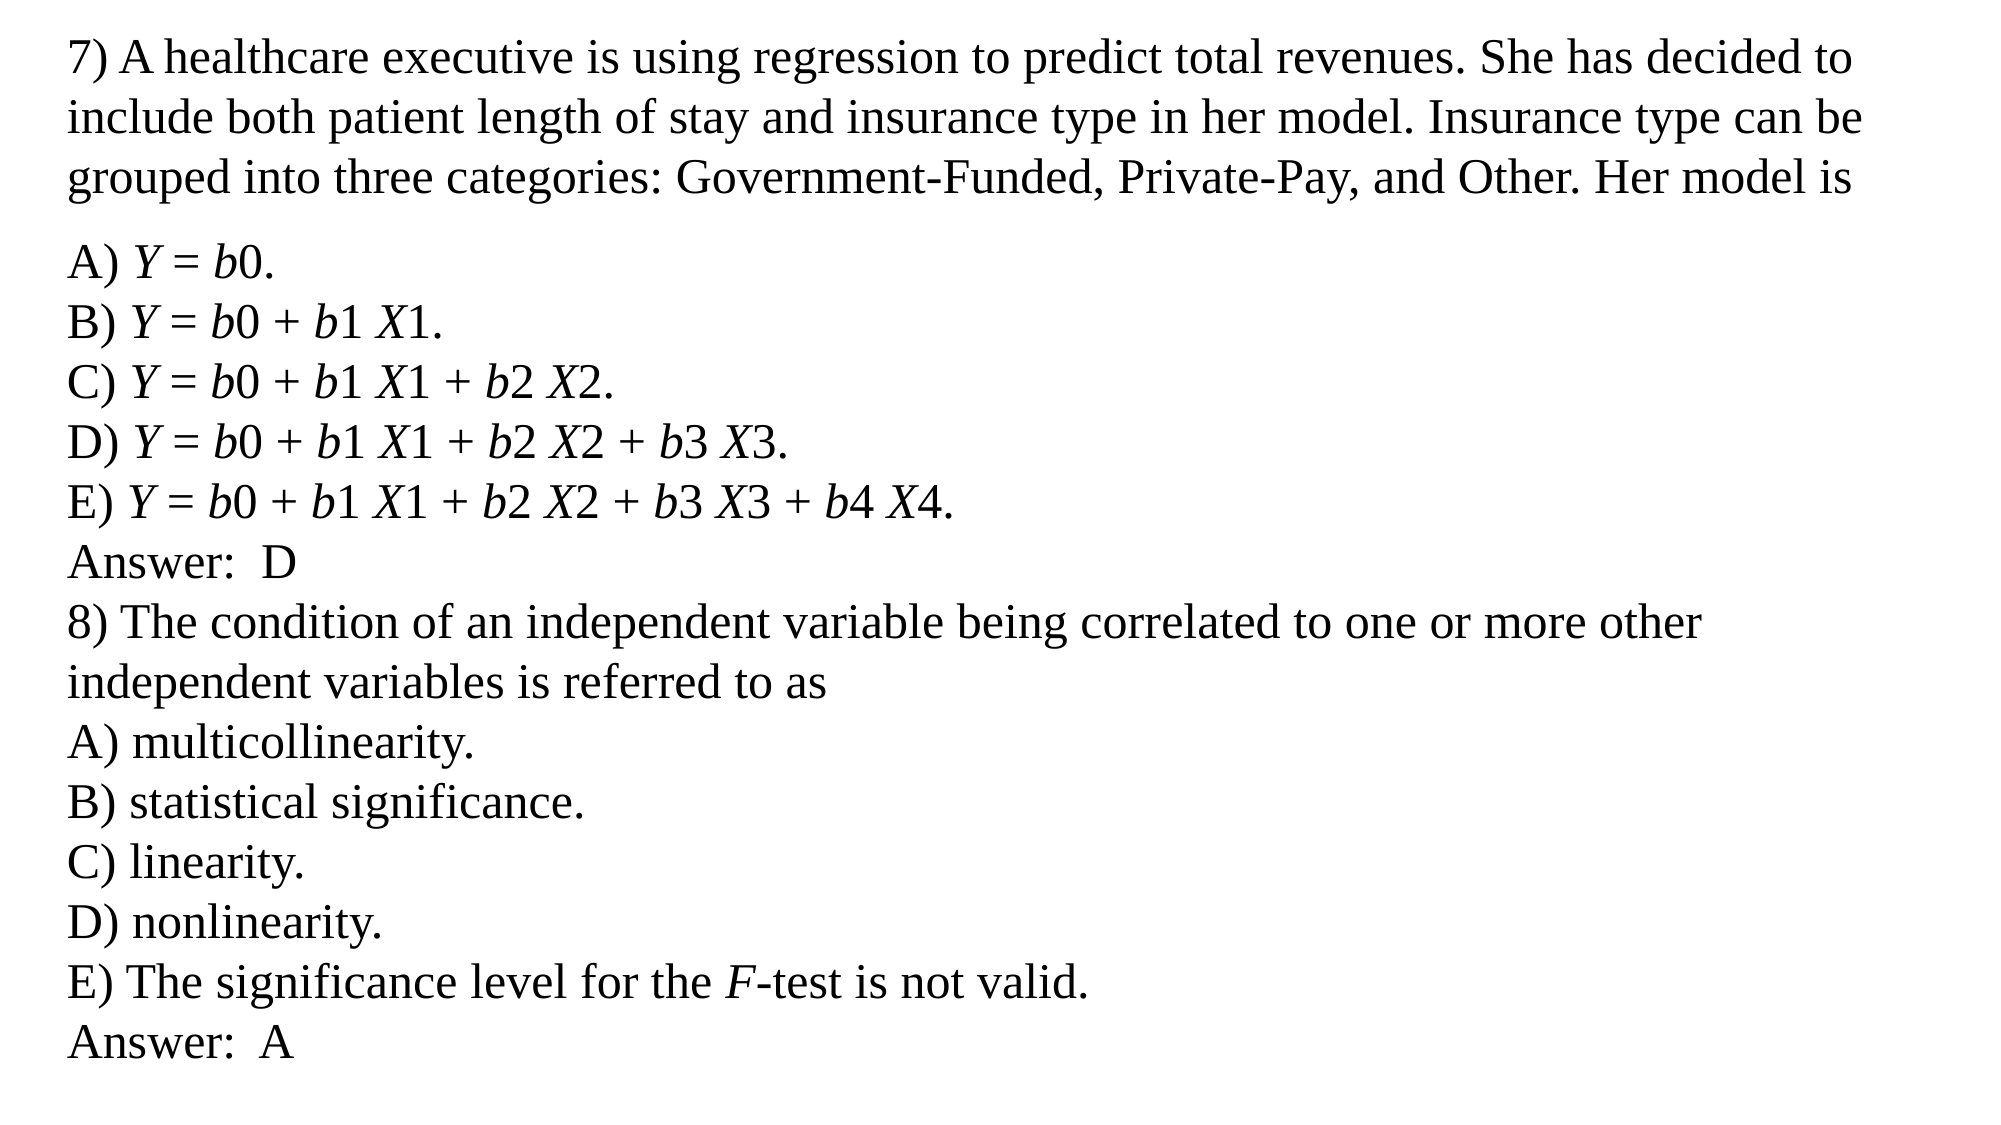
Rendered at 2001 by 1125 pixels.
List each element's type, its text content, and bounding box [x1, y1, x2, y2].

text_box 7) A healthcare executive is using regression to predict total revenues. She has decided to include both patient length of stay and insurance type in her model. Insurance type can be grouped into three categories: Government-Funded, Private-Pay, and Other. Her model is A) Y = b0. B) Y = b0 + b1 X1. C) Y = b0 + b1 X1 + b2 X2. D) Y = b0 + b1 X1 + b2 X2 + b3 X3. E) Y = b0 + b1 X1 + b2 X2 + b3 X3 + b4 X4. Answer: D 8) The condition of an independent variable being correlated to one or more other independent variables is referred to as A) multicollinearity. B) statistical significance. C) linearity. D) nonlinearity. E) The significance level for the F-test is not valid. Answer: A [52, 16, 1894, 1076]
